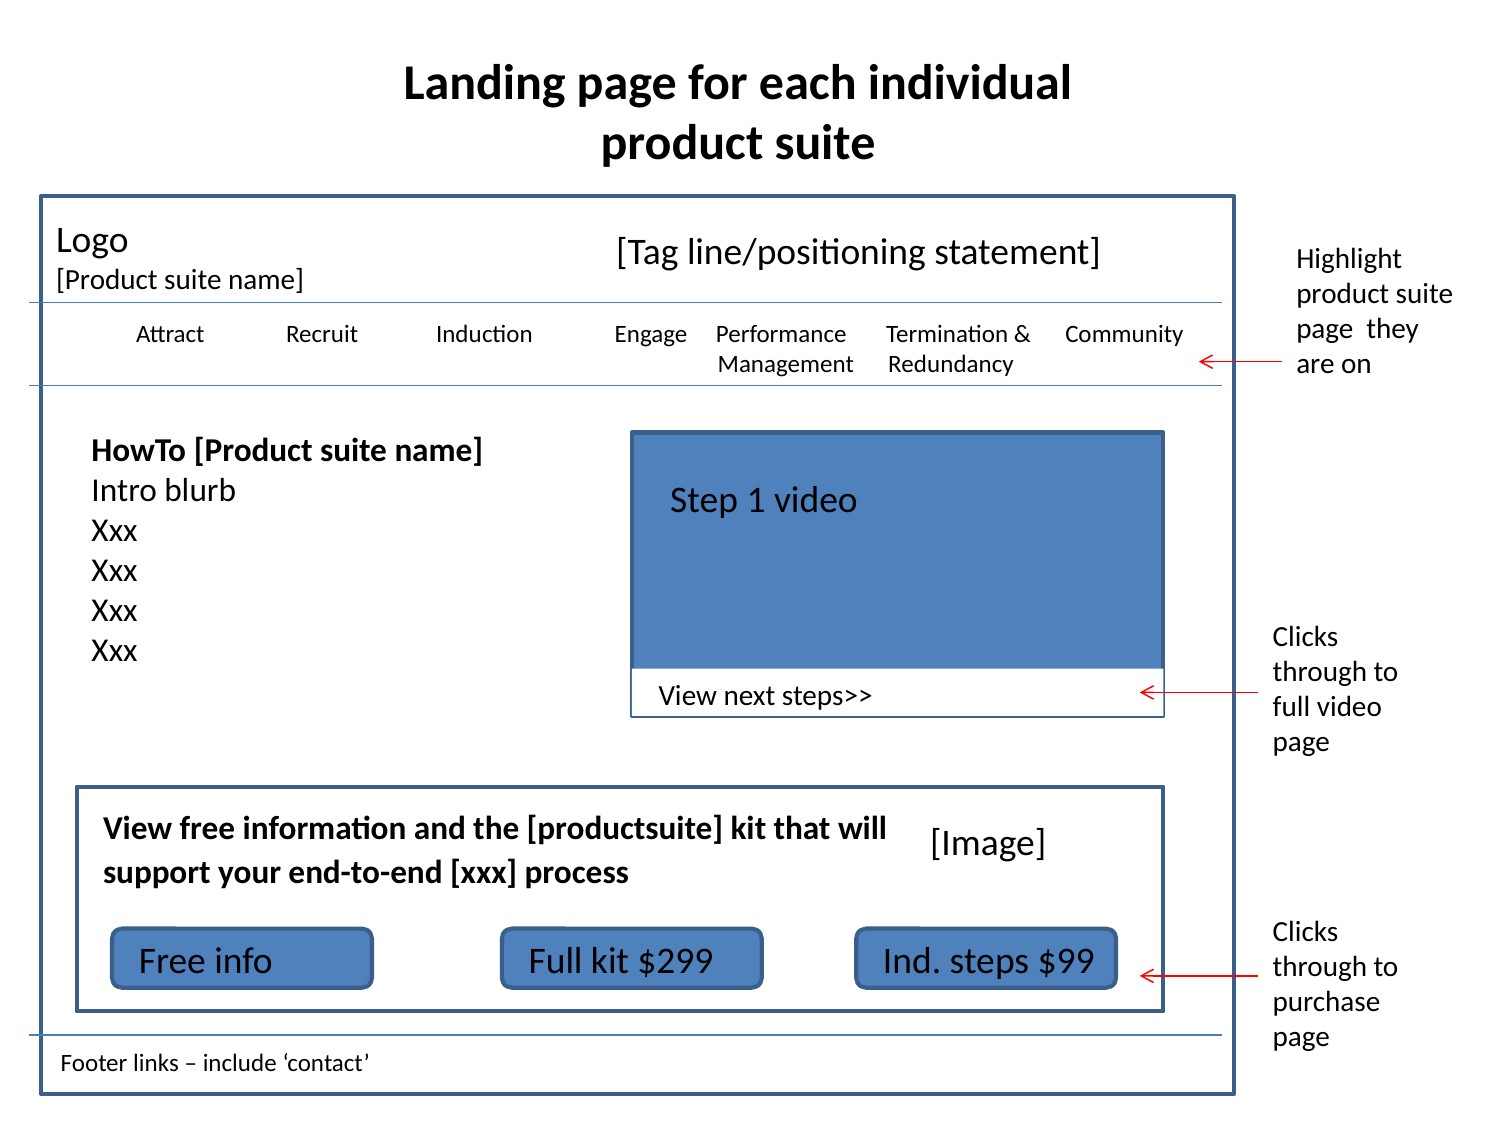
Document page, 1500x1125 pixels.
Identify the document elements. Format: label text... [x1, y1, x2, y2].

text_box View next steps>> [643, 668, 1058, 719]
text_box Clicks through to purchase page [1257, 905, 1447, 1060]
text_box Landing page for each individual product suite [312, 42, 1164, 178]
text_box Step 1 video [655, 467, 1081, 528]
text_box [39, 310, 121, 384]
text_box Full kit $299 [513, 928, 750, 989]
text_box [75, 785, 1165, 1013]
text_box [499, 926, 764, 990]
text_box [39, 369, 1236, 1096]
text_box HowTo [Product suite name] Intro blurb Xxx Xxx Xxx Xxx [76, 420, 573, 715]
text_box [Tag line/positioning statement] [395, 219, 1117, 280]
text_box [630, 430, 1165, 667]
text_box [39, 194, 1236, 360]
text_box [109, 926, 375, 990]
text_box Clicks through to full video page [1257, 609, 1447, 765]
text_box [Image] [915, 810, 1117, 871]
text_box Ind. steps $99 [868, 928, 1117, 989]
text_box [854, 926, 1112, 990]
text_box View free information and the [productsuite] kit that will support your end-to-end [xxx] process [88, 798, 928, 899]
text_box Attract Recruit Induction Engage Performance Termination & Community Management Redundancy [121, 309, 1220, 384]
text_box Free info [123, 928, 361, 989]
text_box Logo [Product suite name] [41, 208, 443, 301]
text_box [630, 667, 1165, 718]
text_box Footer links – include ‘contact’ [45, 1043, 519, 1085]
text_box Highlight product suite page they are on [1281, 231, 1471, 387]
